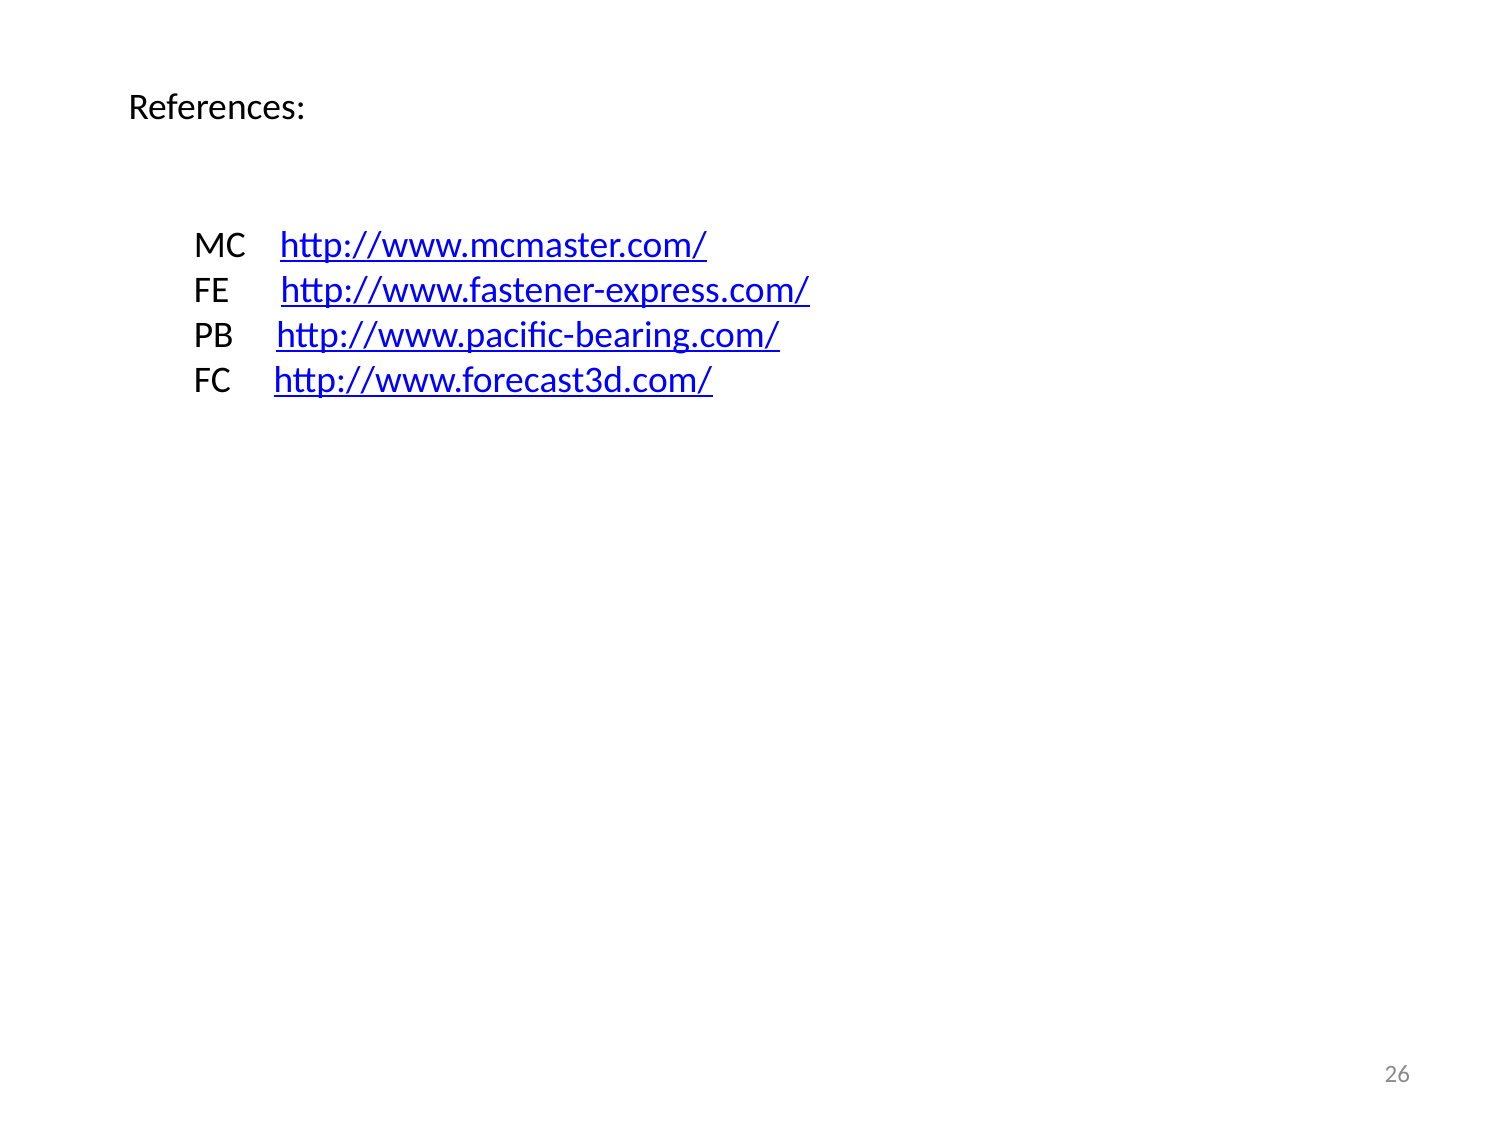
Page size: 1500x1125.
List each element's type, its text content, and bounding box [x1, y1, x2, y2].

text_box MC http://www.mcmaster.com/ FE http://www.fastener-express.com/ PB http://www.pacific-bearing.com/ FC http://www.forecast3d.com/ [179, 212, 825, 453]
slide_number 26 [1074, 1042, 1425, 1103]
text_box References: [113, 74, 321, 135]
